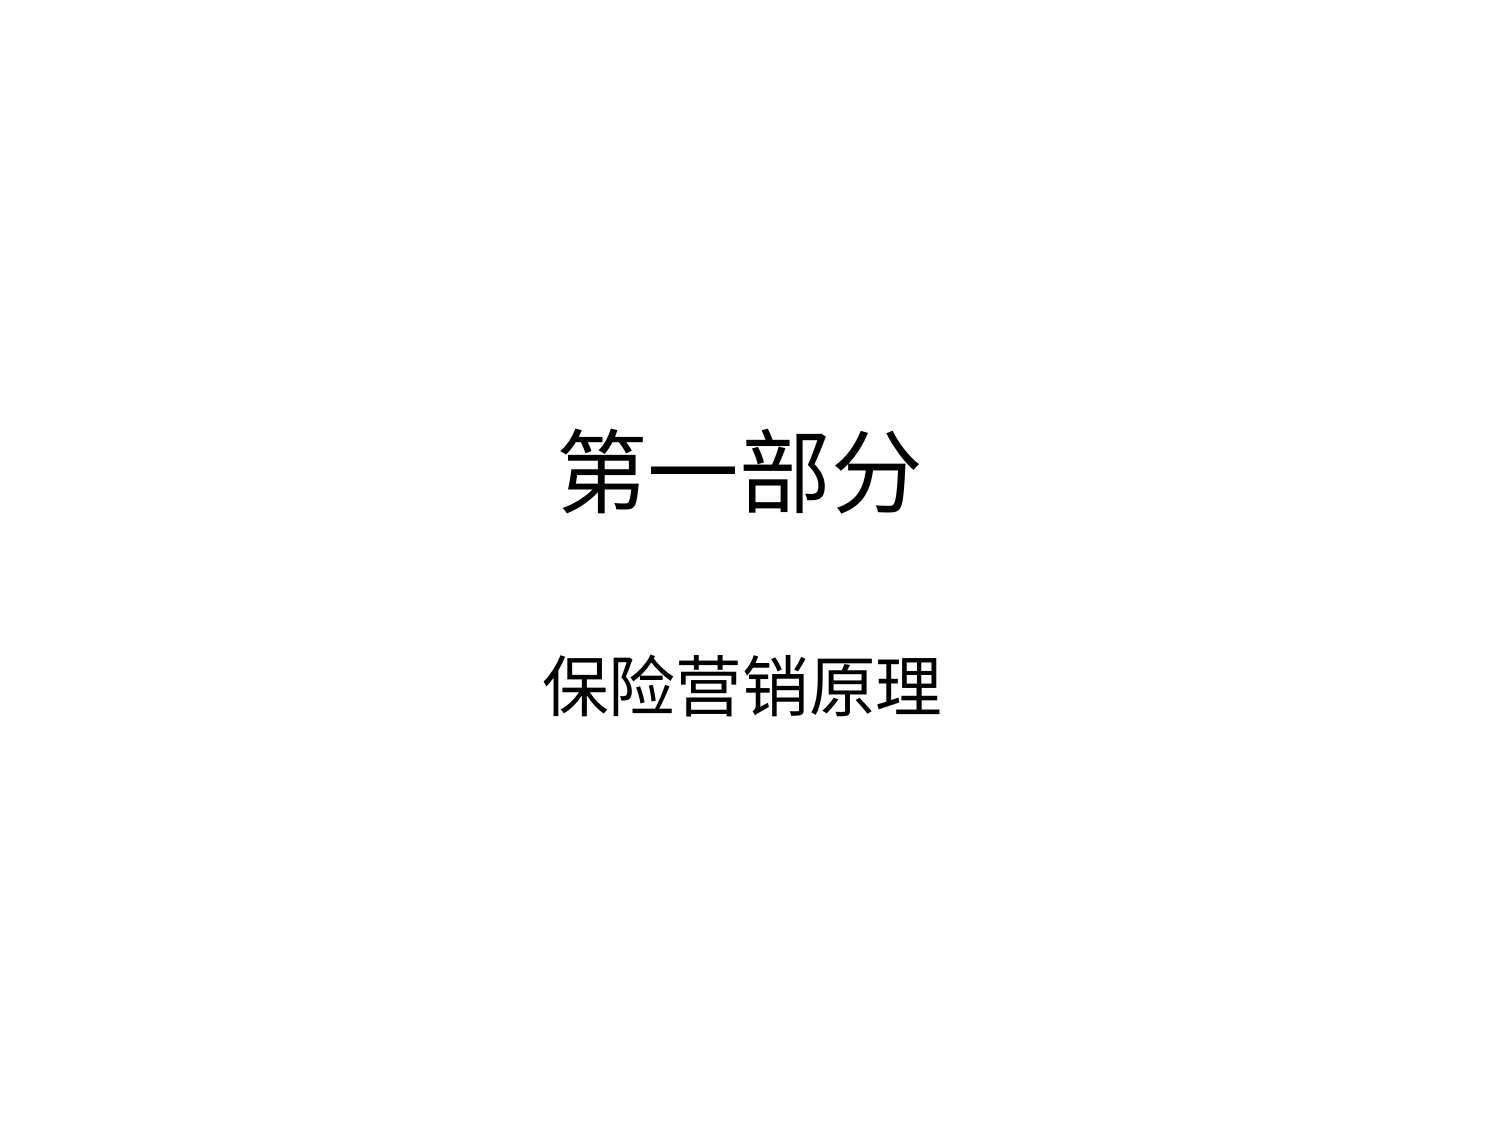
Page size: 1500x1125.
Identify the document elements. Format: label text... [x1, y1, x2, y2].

subtitle 保险营销原理 [225, 637, 1275, 925]
title 第一部分 [112, 349, 1388, 591]
